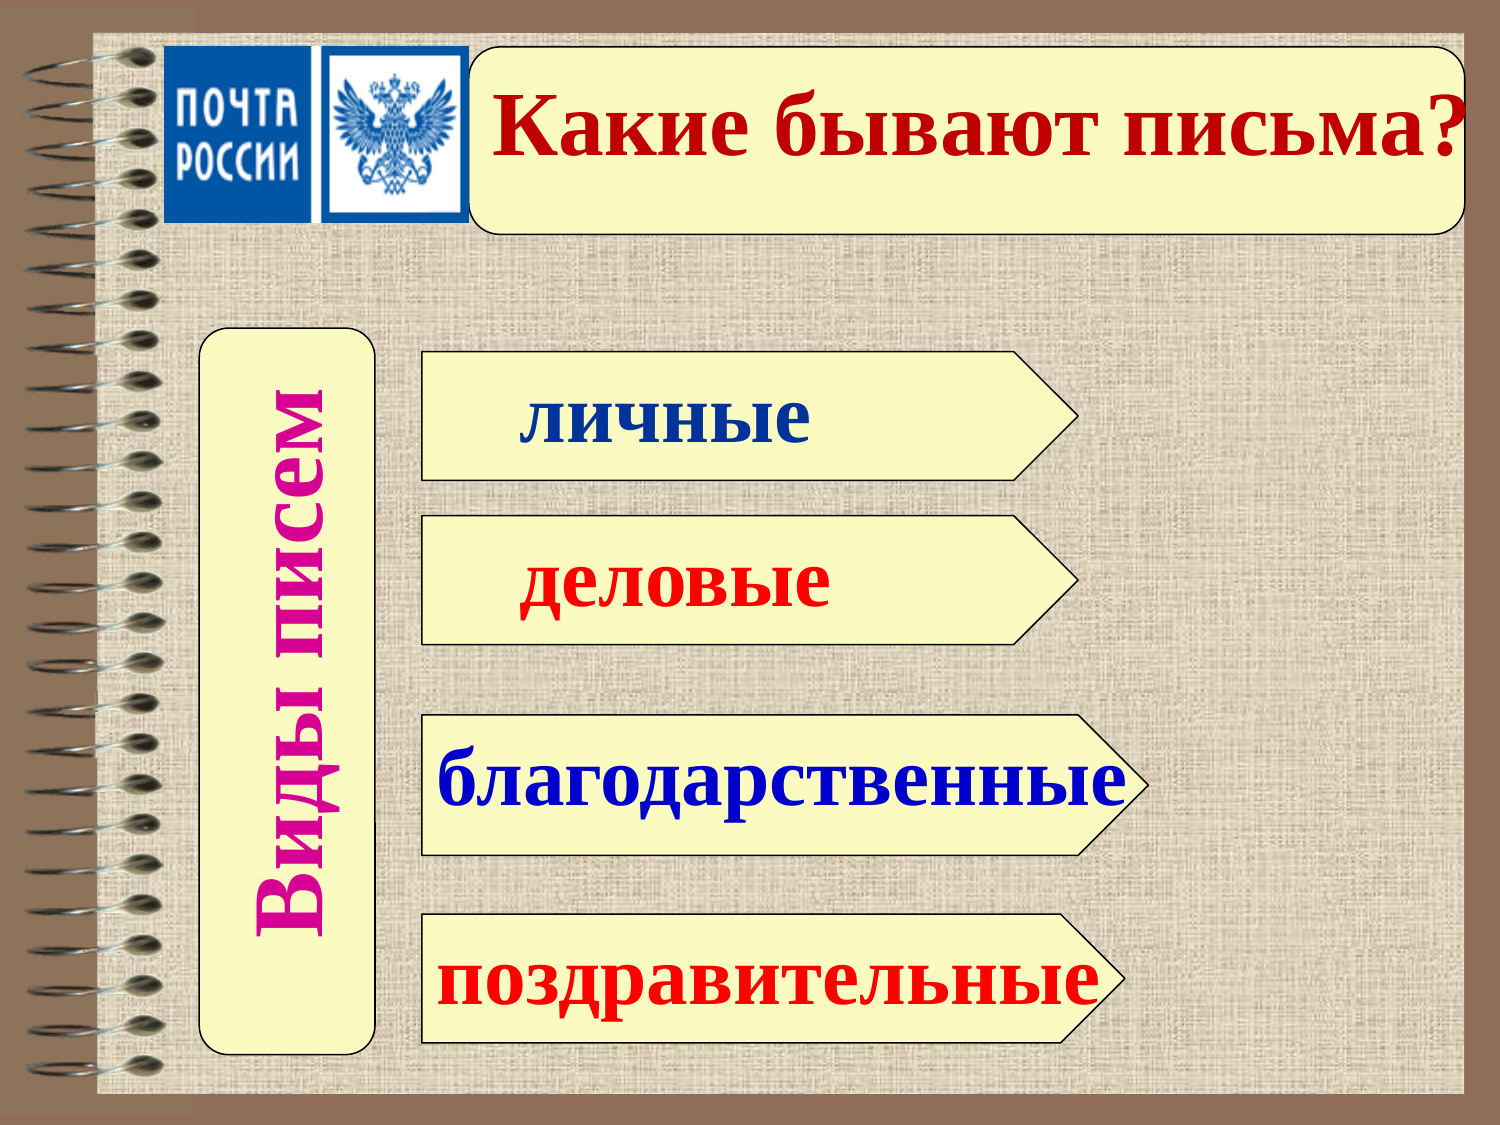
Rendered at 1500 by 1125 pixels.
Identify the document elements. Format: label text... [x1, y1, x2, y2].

text_box личные [421, 351, 1079, 481]
picture [0, 8, 1465, 1115]
text_box благодарственные [421, 714, 1149, 856]
text_box Какие бывают письма? [473, 46, 1465, 235]
title [135, 42, 1414, 1051]
picture [163, 46, 469, 223]
text_box Виды писем [199, 328, 376, 1055]
text_box деловые [421, 515, 1079, 645]
text_box поздравительные [421, 914, 1125, 1043]
